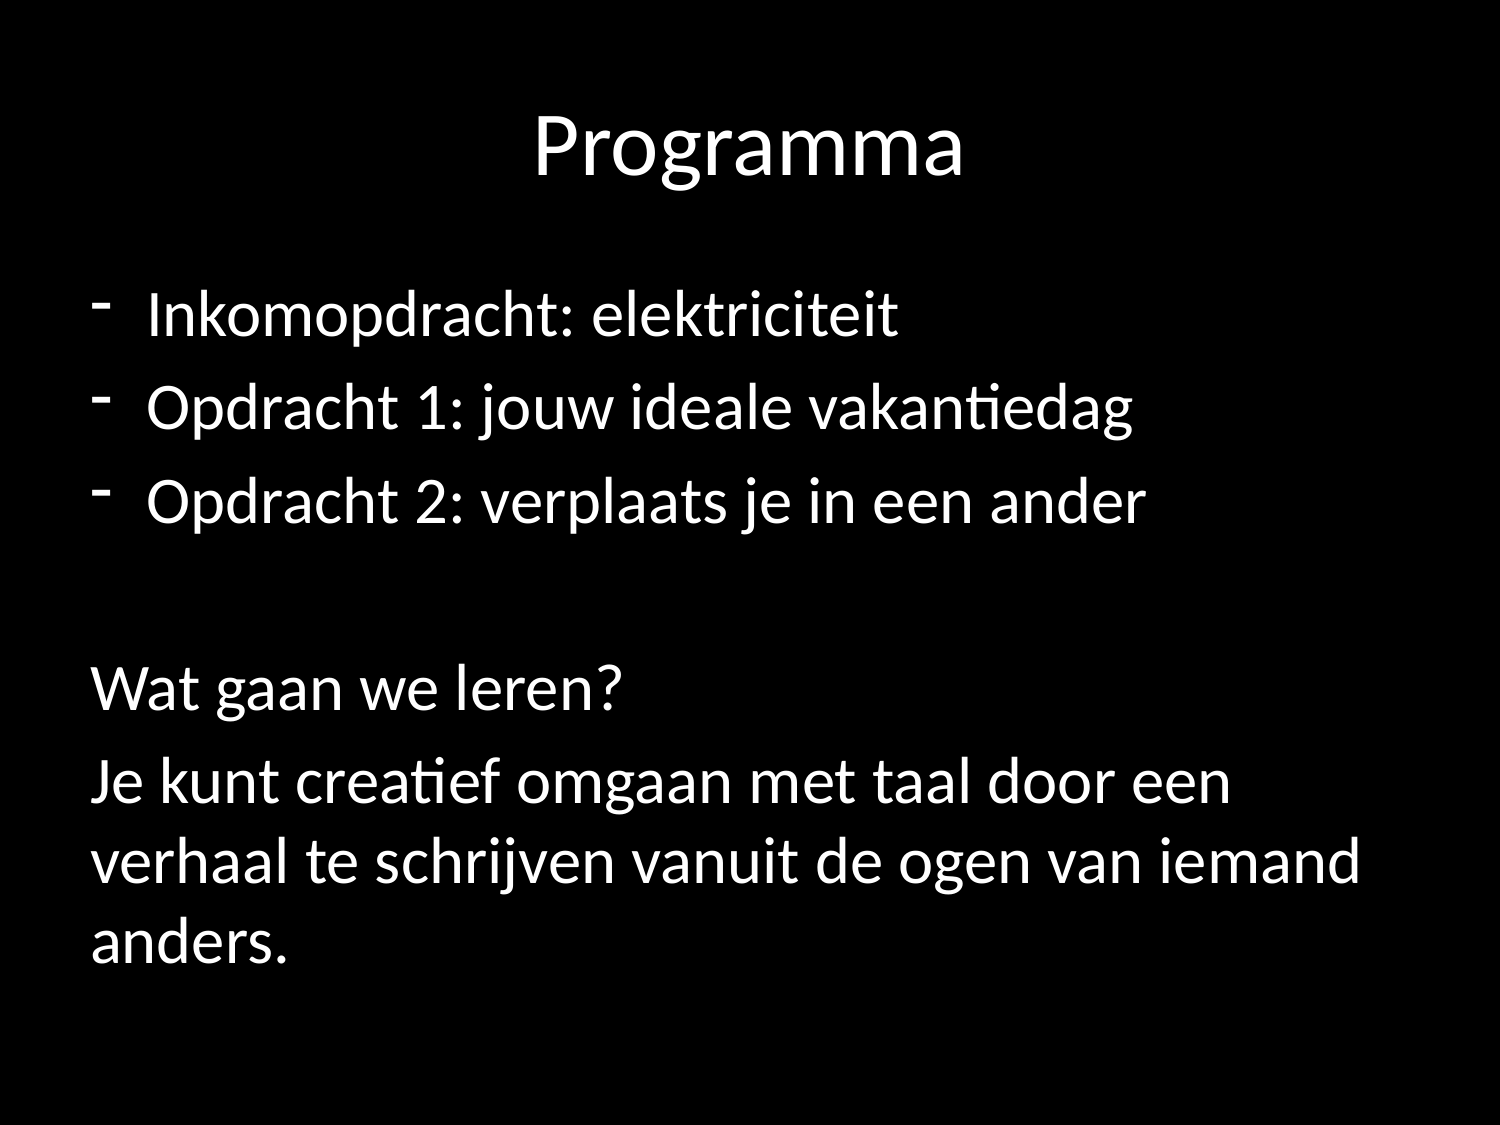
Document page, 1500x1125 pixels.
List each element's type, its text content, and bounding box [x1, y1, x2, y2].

list Inkomopdracht: elektriciteit Opdracht 1: jouw ideale vakantiedag Opdracht 2: verplaats je in een ander Wat gaan we leren? Je kunt creatief omgaan met taal door een verhaal te schrijven vanuit de ogen van iemand anders. [75, 262, 1425, 1005]
title Programma [75, 45, 1425, 233]
